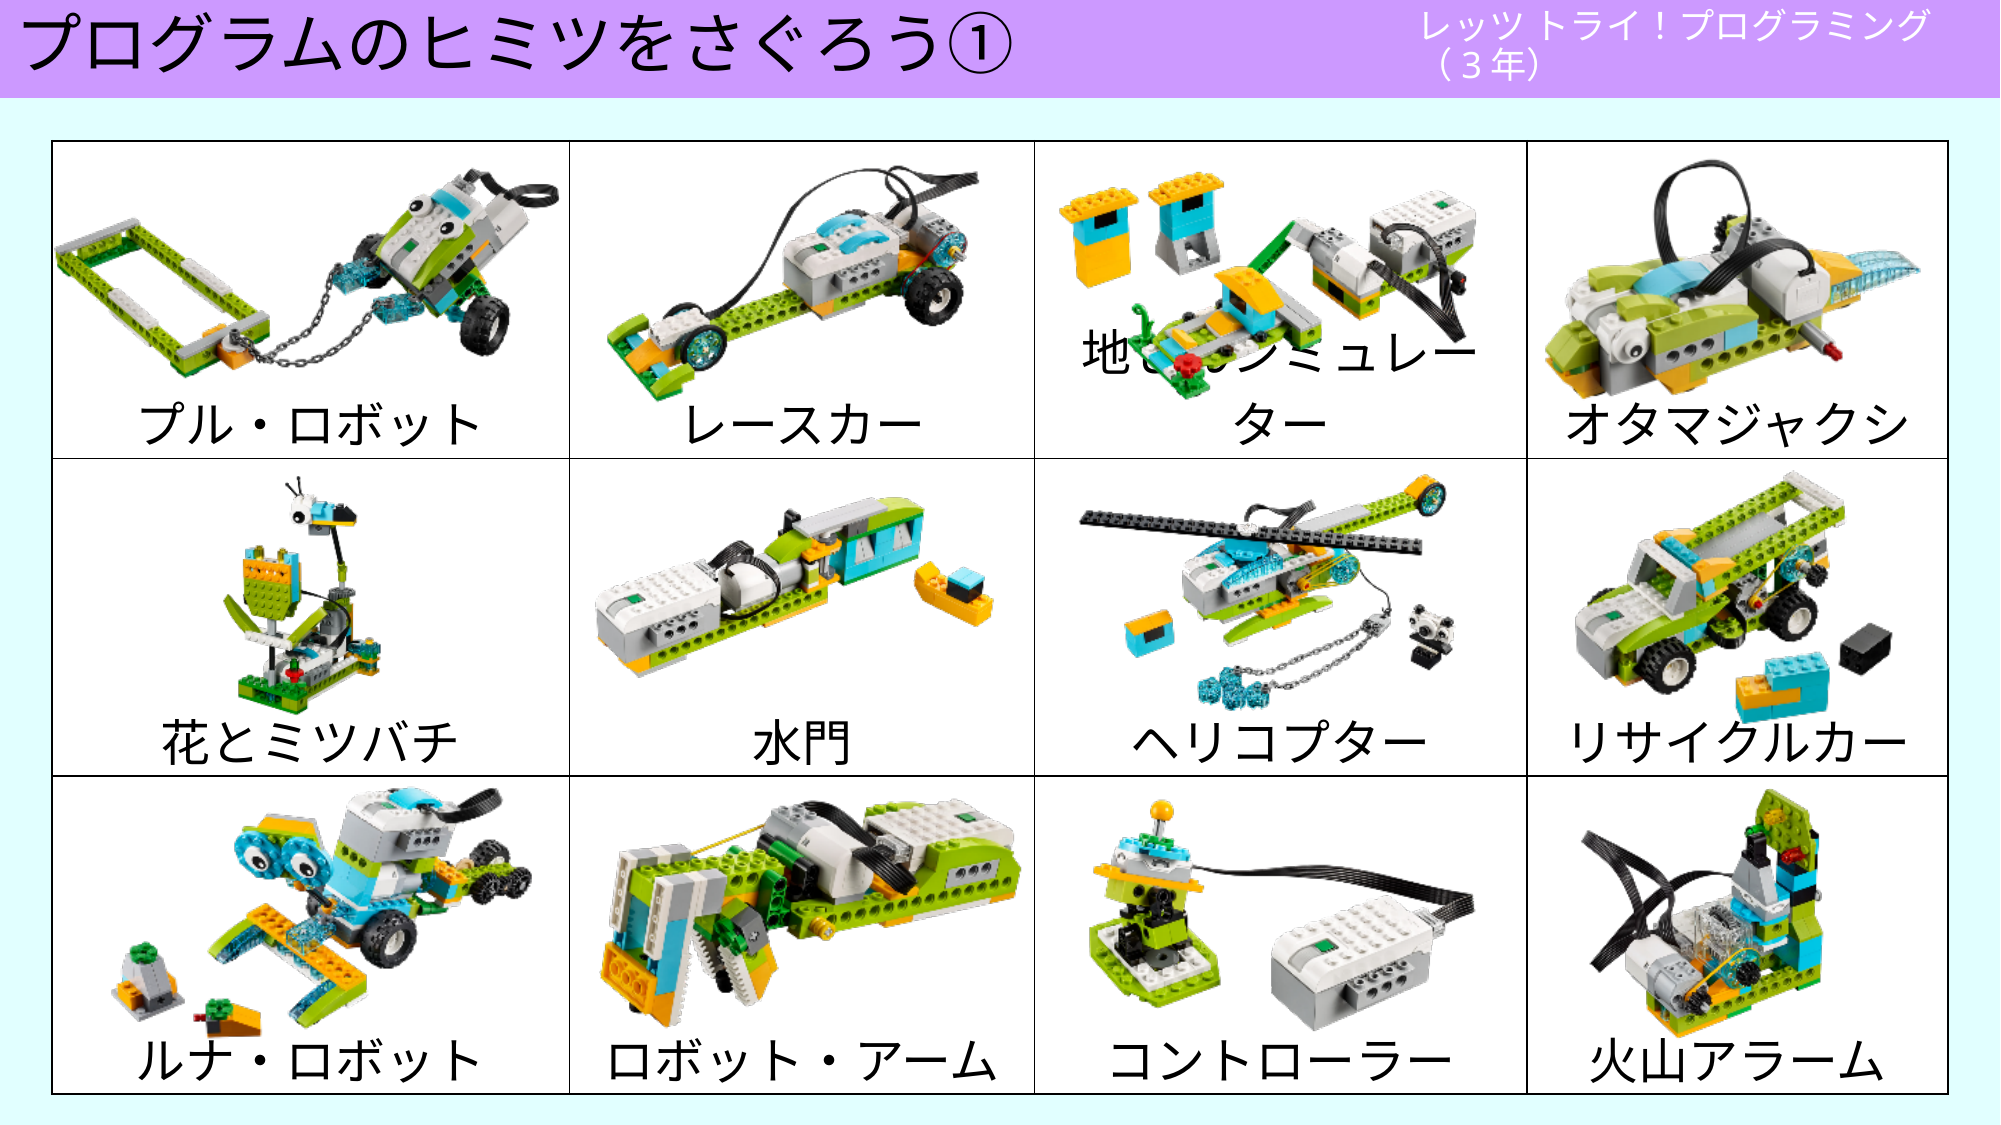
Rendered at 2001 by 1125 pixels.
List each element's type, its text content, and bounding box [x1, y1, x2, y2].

picture [1056, 164, 1483, 405]
table_cell ヘリコプター [1035, 459, 1526, 775]
picture [1071, 473, 1458, 715]
table_header プル・ロボット [53, 142, 569, 458]
table_cell ルナ・ロボット [53, 777, 569, 1093]
picture [106, 778, 535, 1044]
picture [592, 491, 1000, 684]
table_cell リサイクルカー [1528, 459, 1947, 775]
text_box プログラムのヒミツをさぐろう① [0, 0, 1285, 95]
picture [1543, 156, 1922, 406]
table_cell 火山アラーム [1528, 777, 1947, 1093]
table_header レースカー [570, 142, 1034, 458]
table_header オタマジャクシ [1528, 142, 1947, 458]
picture [602, 159, 982, 405]
table_cell コントローラー [1035, 777, 1526, 1093]
picture [1576, 788, 1826, 1042]
picture [594, 778, 1024, 1034]
table_cell 花とミツバチ [53, 459, 569, 775]
picture [211, 473, 384, 718]
table_cell ロボット・アーム [570, 777, 1034, 1093]
picture [52, 164, 563, 386]
picture [1571, 462, 1897, 730]
picture [1087, 796, 1481, 1038]
table_cell 水門 [570, 459, 1034, 775]
table_header 地しんシミュレーター [1035, 142, 1526, 458]
